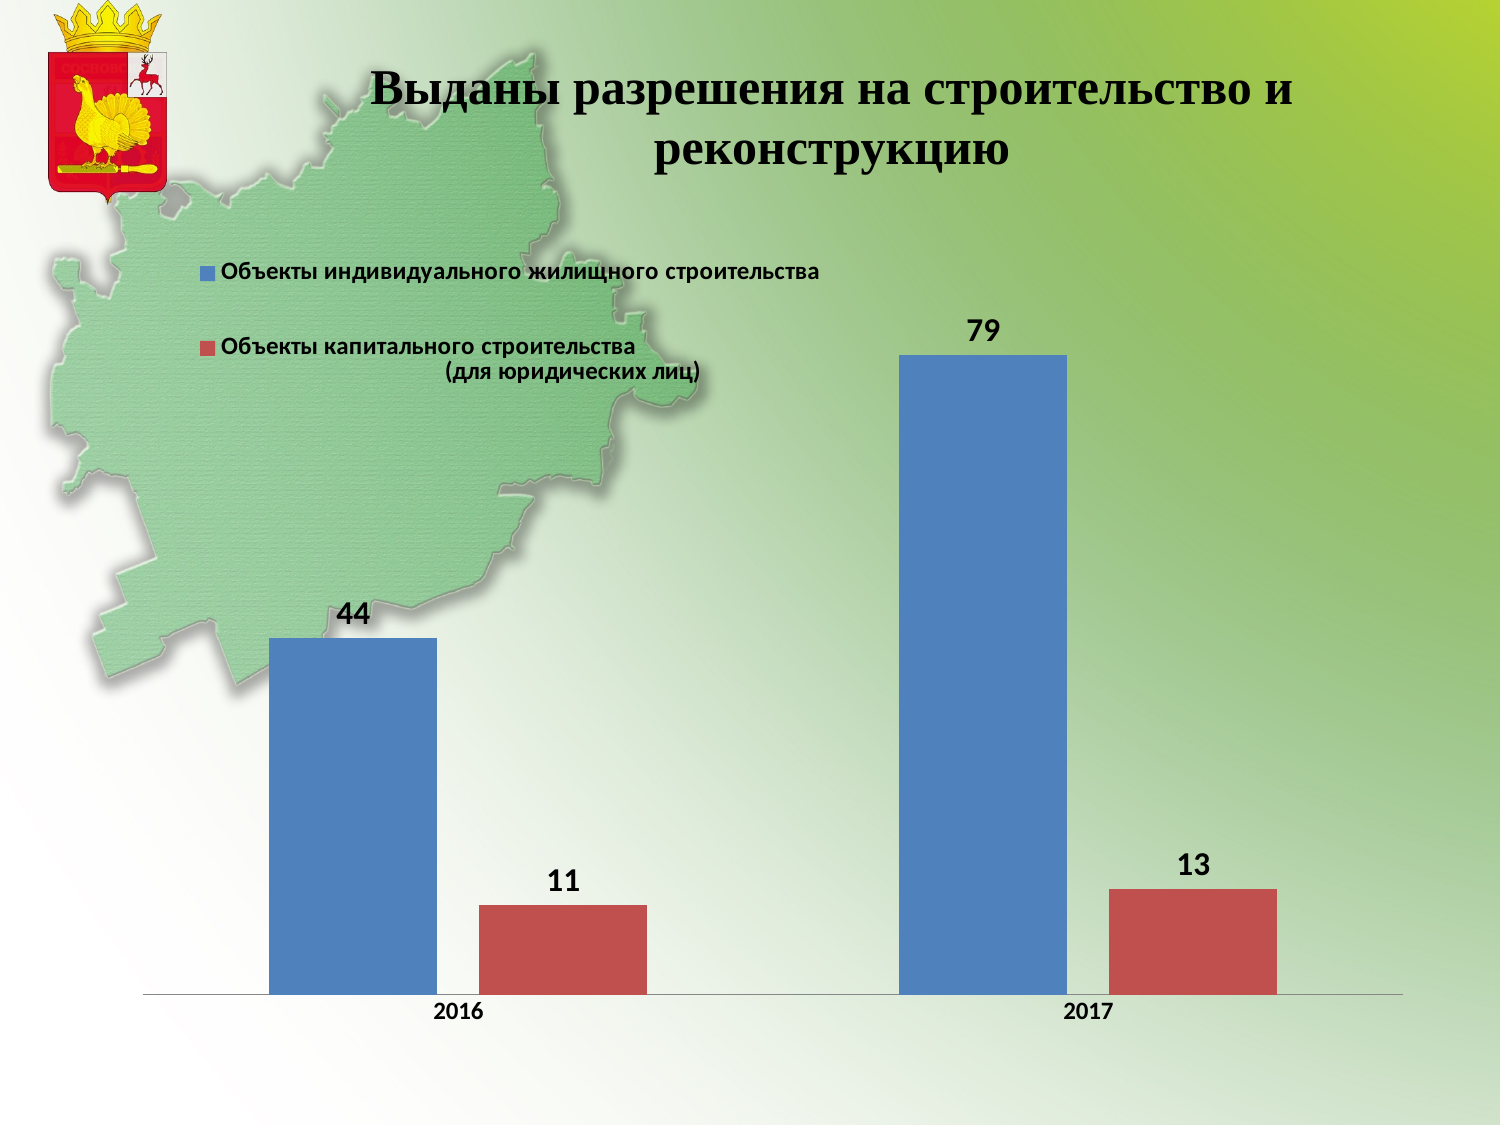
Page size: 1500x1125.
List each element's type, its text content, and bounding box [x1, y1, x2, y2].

chart [116, 175, 1430, 1044]
text_box Выданы разрешения на строительство и реконструкцию [199, 46, 1465, 182]
picture [0, 0, 1500, 1125]
